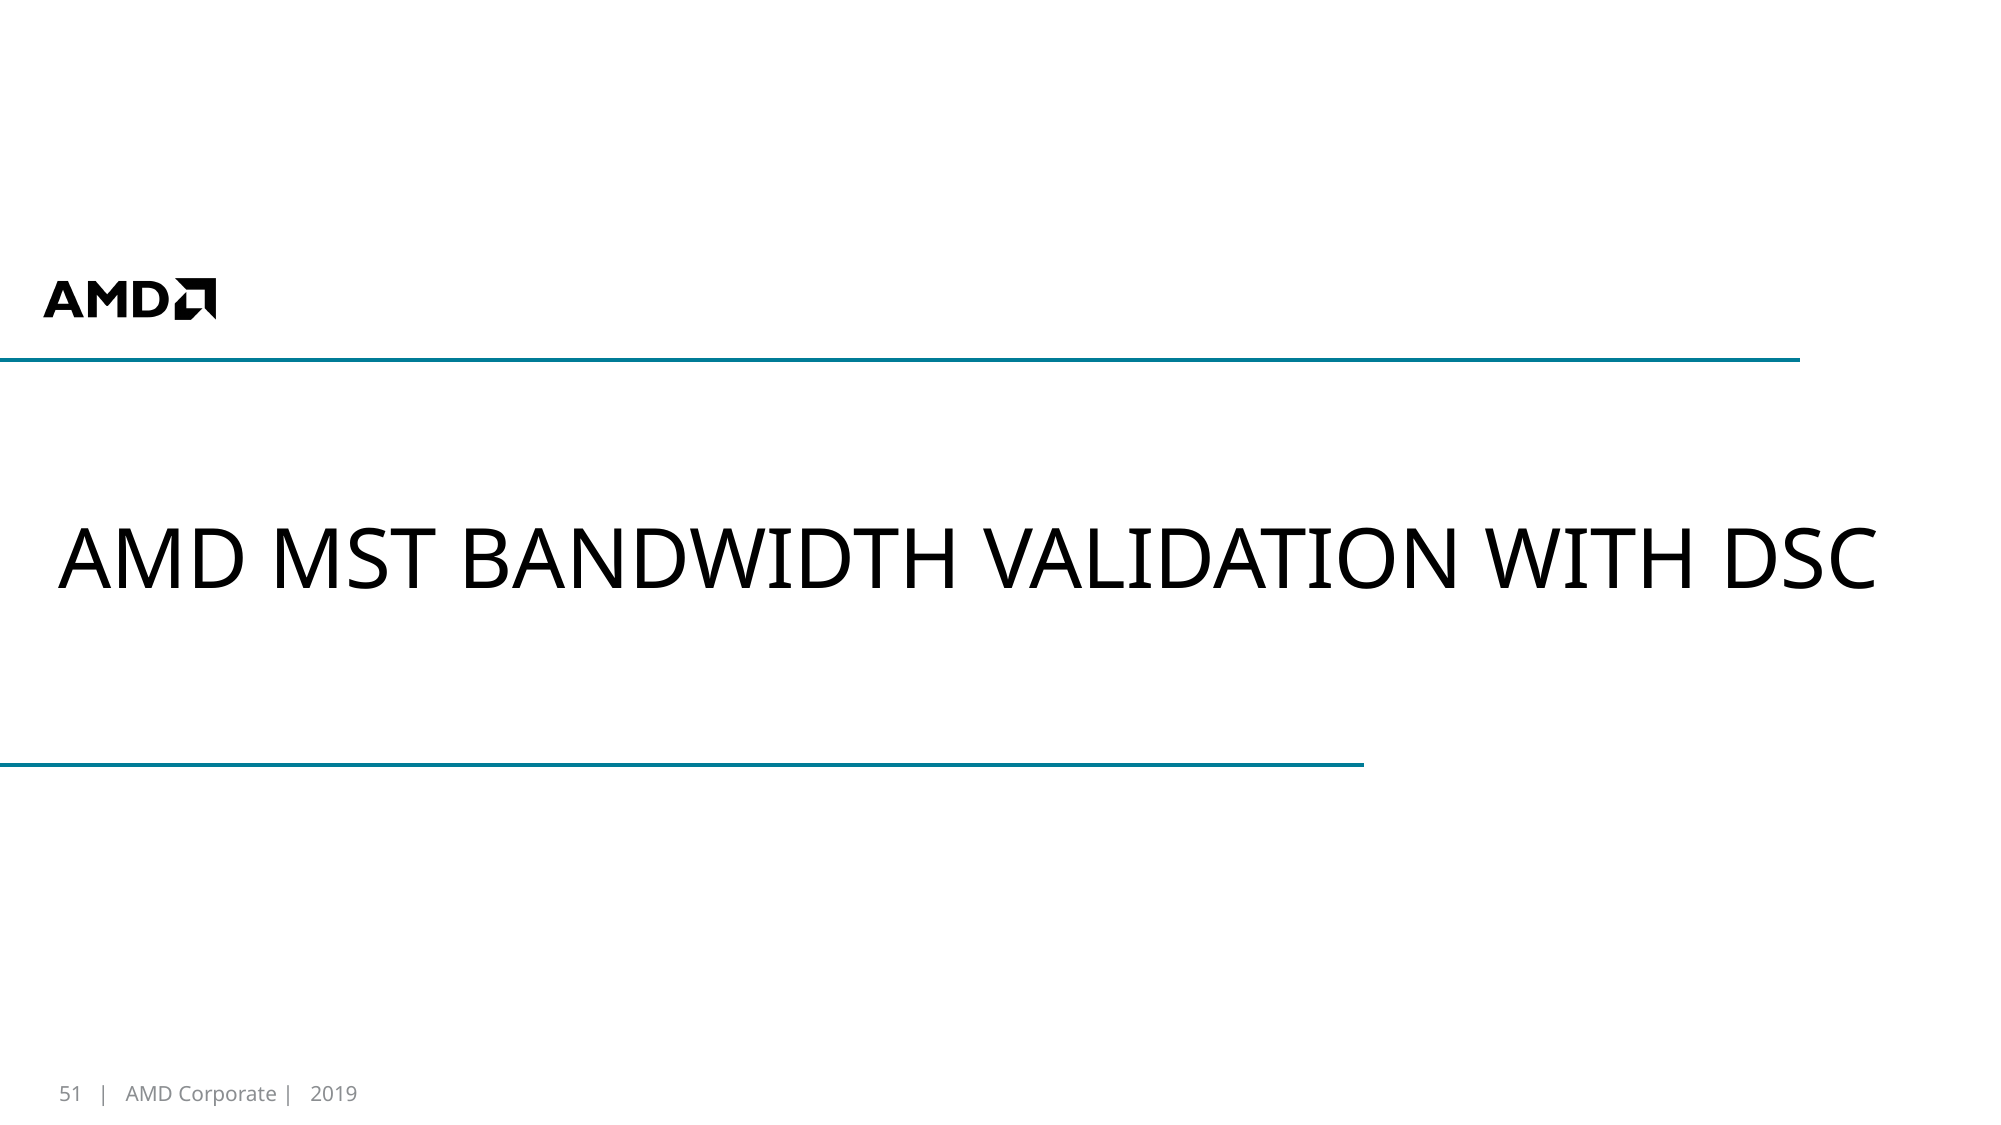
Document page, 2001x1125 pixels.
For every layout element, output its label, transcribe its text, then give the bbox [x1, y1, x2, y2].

slide_number 51 [0, 1065, 98, 1125]
picture [43, 278, 216, 320]
title AMD MST BANDWIDTH VALIDATION WITH DSC [43, 395, 1957, 728]
footer | AMD Corporate | 2019 [98, 1065, 773, 1125]
